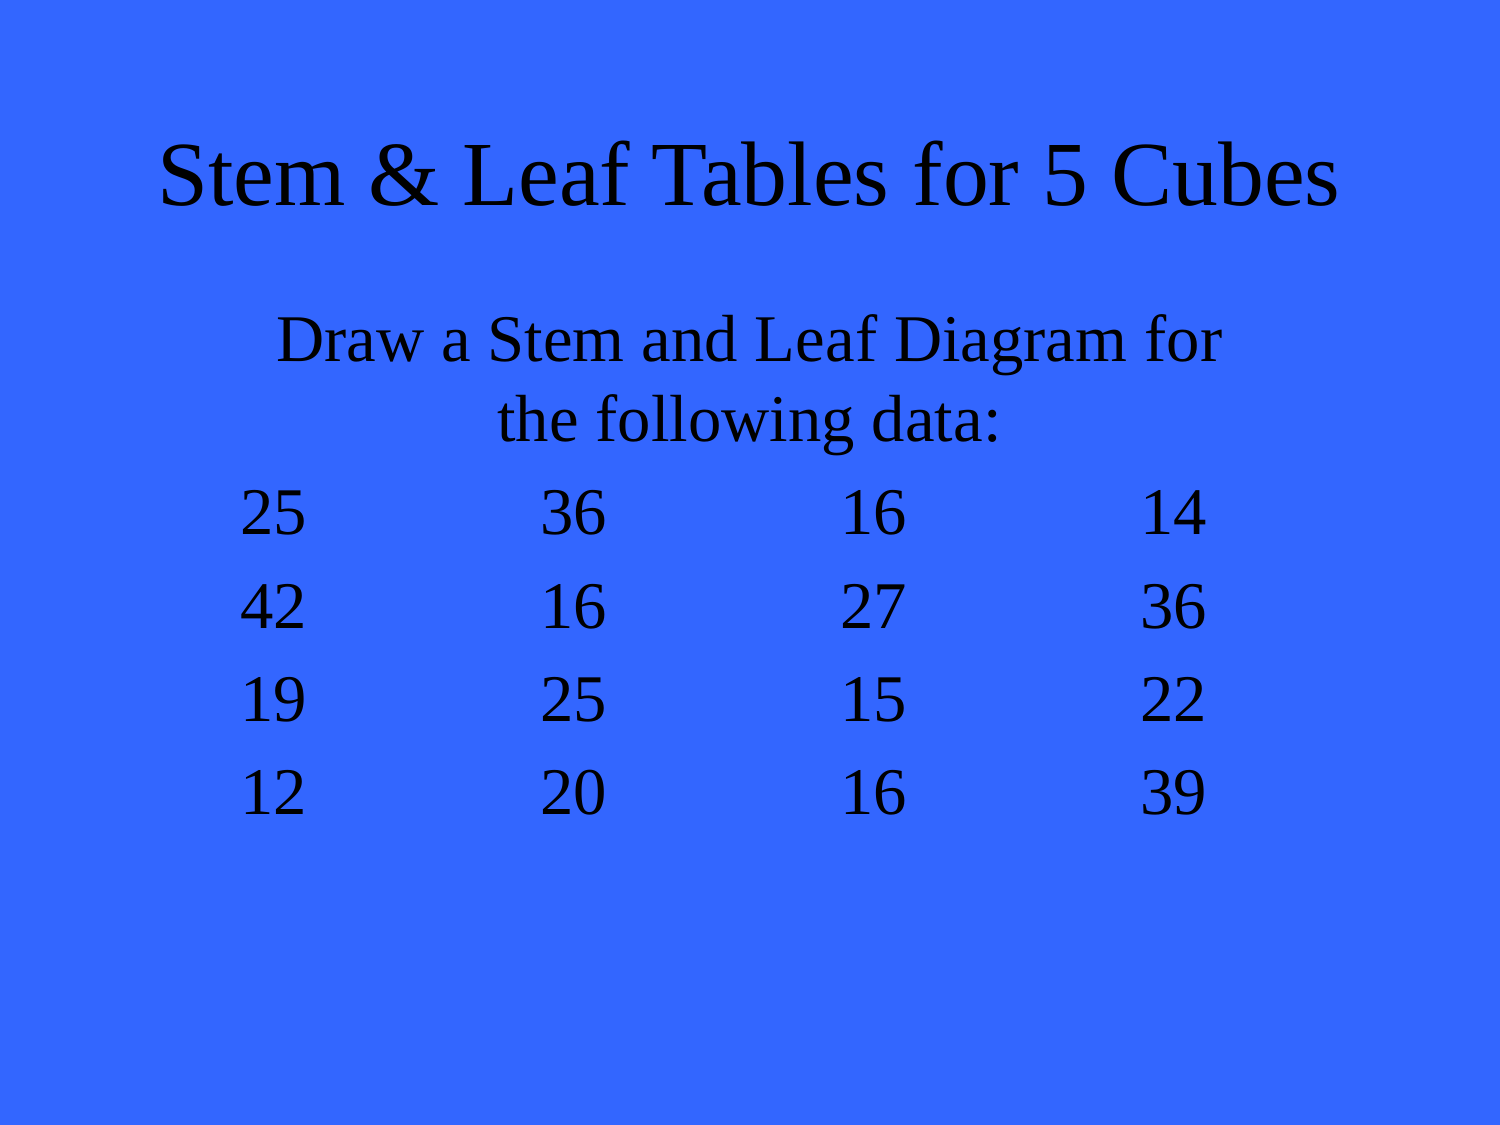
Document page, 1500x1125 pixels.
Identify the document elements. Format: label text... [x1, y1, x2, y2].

subtitle Draw a Stem and Leaf Diagram for the following data: 25 36 16 14 42 16 27 36 19 25 15 22 12 20 16 39 [224, 287, 1276, 926]
title Stem & Leaf Tables for 5 Cubes [112, 74, 1388, 263]
